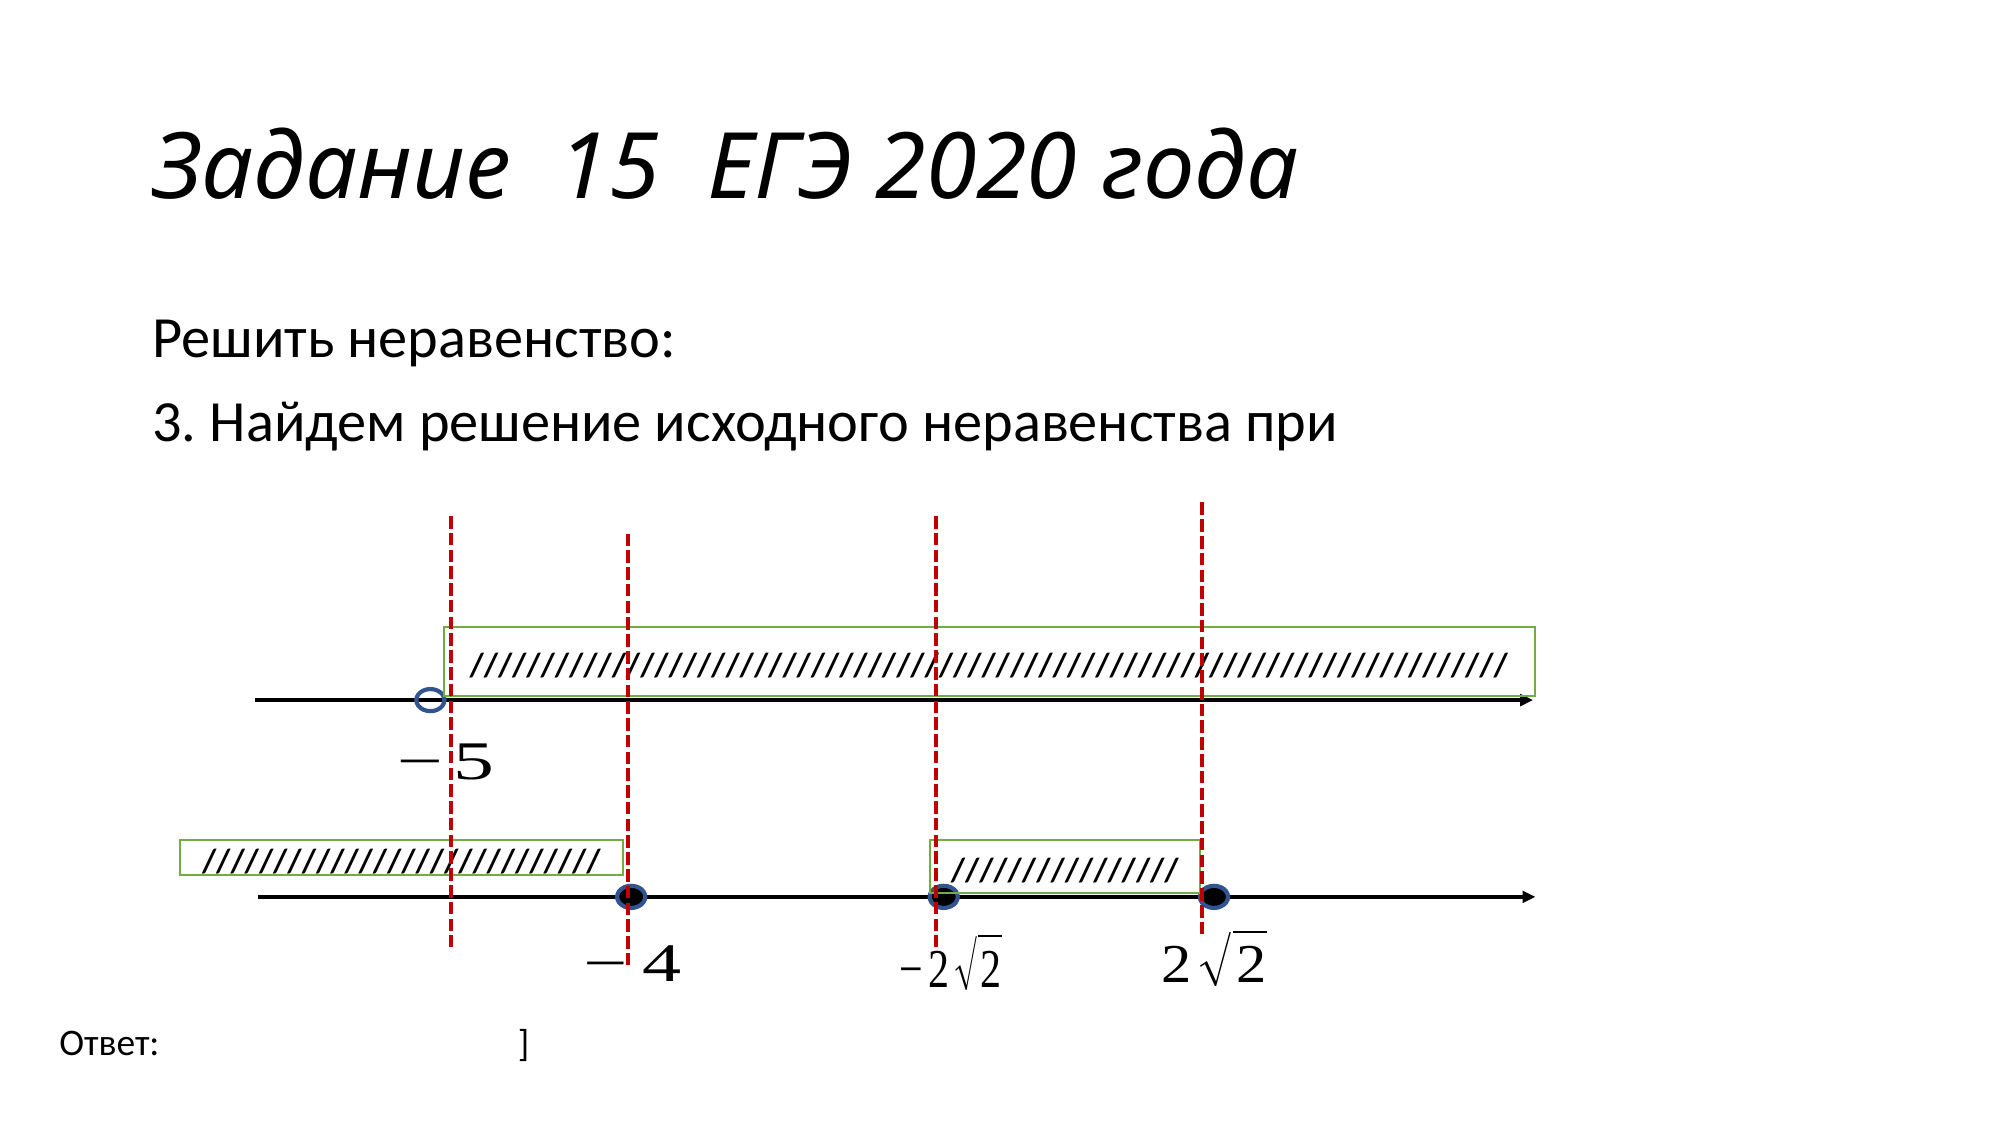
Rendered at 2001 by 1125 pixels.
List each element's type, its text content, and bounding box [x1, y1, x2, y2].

text_box [616, 885, 628, 896]
text_box [629, 897, 647, 910]
text_box ///////////////////////////////////////////////////////////////////////// [451, 626, 628, 697]
text_box [1203, 897, 1230, 910]
text_box [928, 897, 935, 907]
title Задание 15 ЕГЭ 2020 года [137, 59, 1863, 278]
text_box [415, 688, 446, 700]
text_box [936, 897, 959, 910]
text_box [616, 897, 628, 909]
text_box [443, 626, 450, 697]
text_box //////////////////////////// [451, 839, 624, 876]
text_box ///////////////////////////////////////////////////////////////////////// [629, 626, 935, 697]
text_box [1203, 884, 1229, 896]
text_box ///////////////////////////////////////////////////////////////////////// [1203, 626, 1536, 697]
text_box //////////////// [936, 839, 1201, 894]
text_box //////////////////////////// [179, 839, 450, 876]
text_box [415, 701, 446, 713]
text_box [629, 884, 647, 896]
text_box ///////////////////////////////////////////////////////////////////////// [936, 626, 1202, 697]
text_box //////////////// [929, 839, 935, 894]
